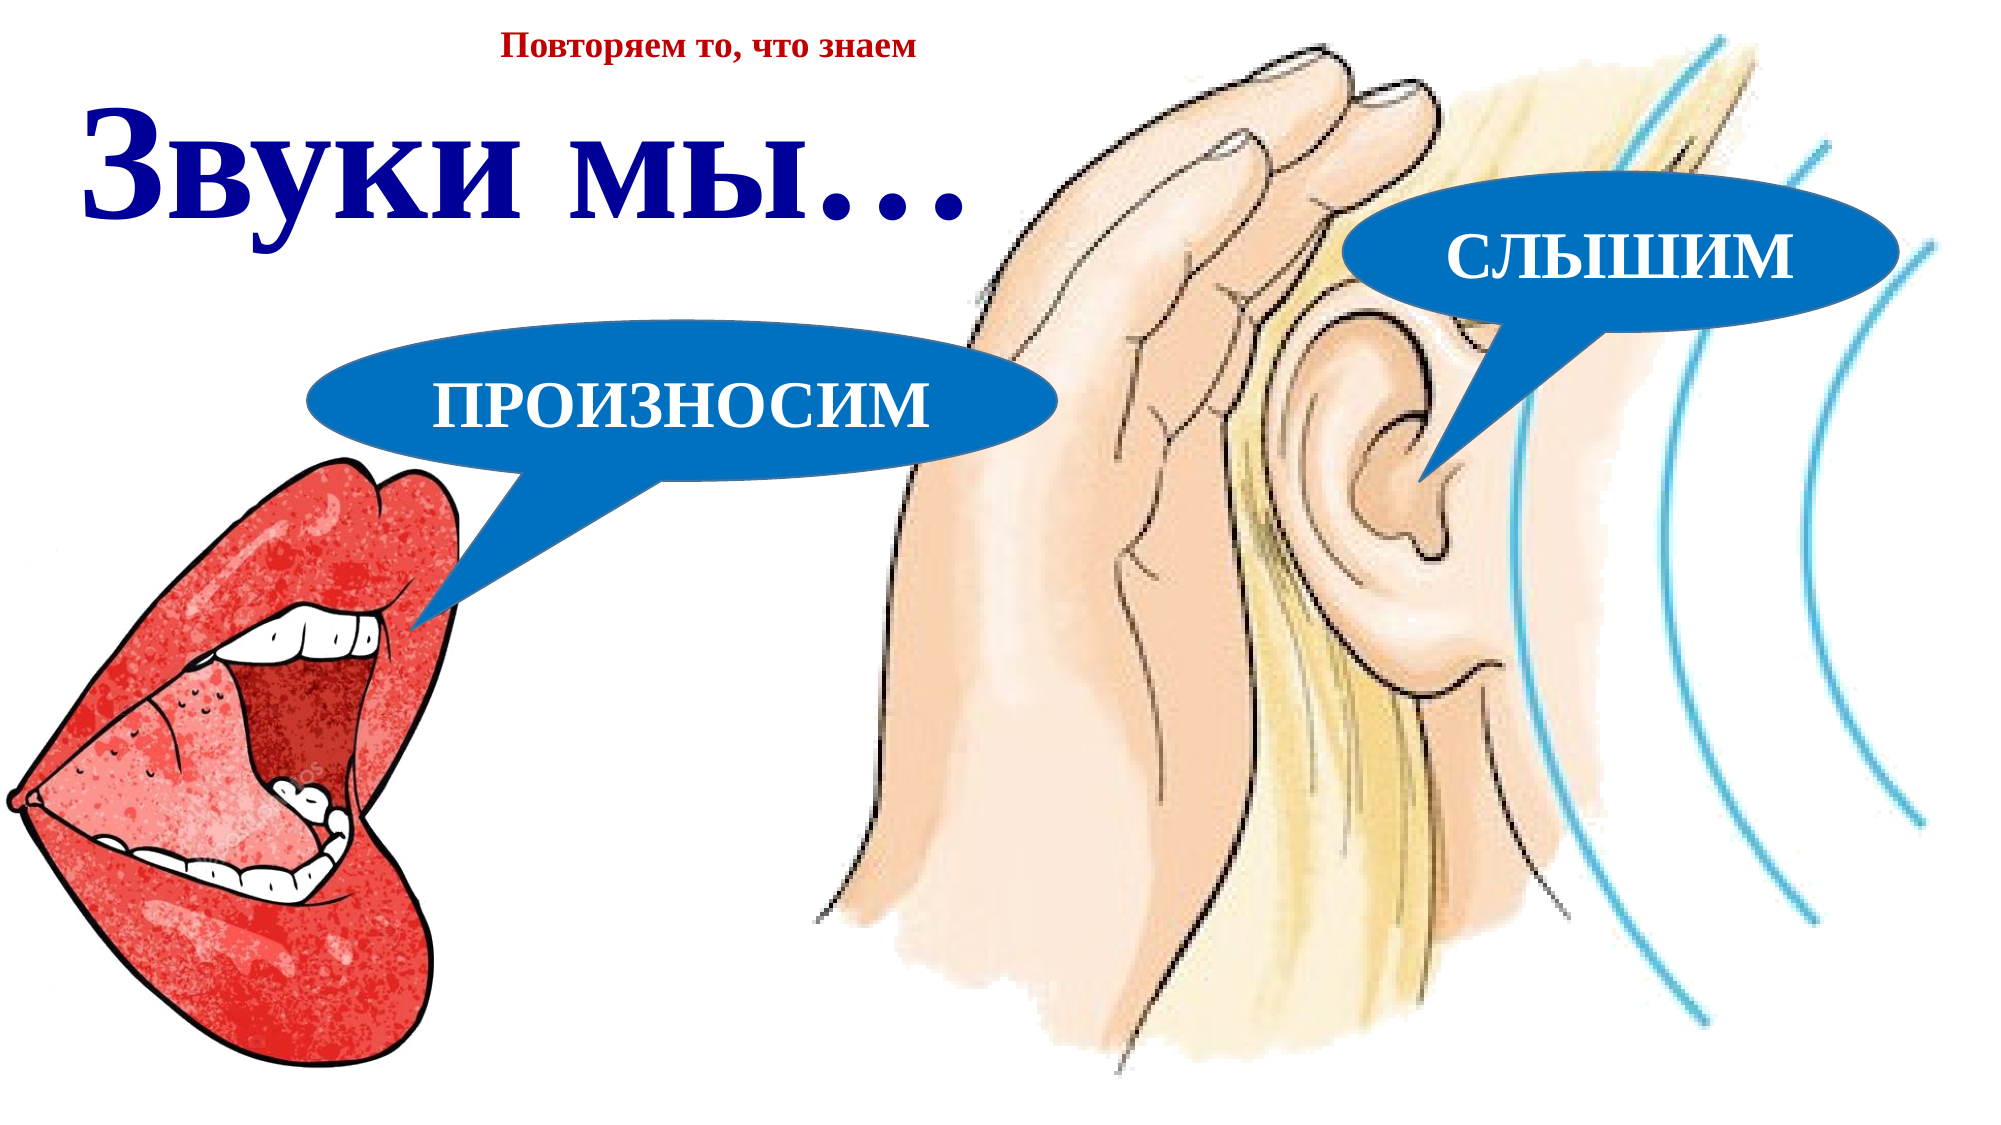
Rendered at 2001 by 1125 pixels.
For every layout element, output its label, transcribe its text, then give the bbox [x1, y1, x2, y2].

picture [723, 0, 2000, 1108]
text_box Звуки мы… [62, 67, 723, 266]
text_box ПРОИЗНОСИМ [305, 319, 723, 603]
picture [0, 449, 460, 1071]
text_box Повторяем то, что знаем [485, 12, 723, 72]
